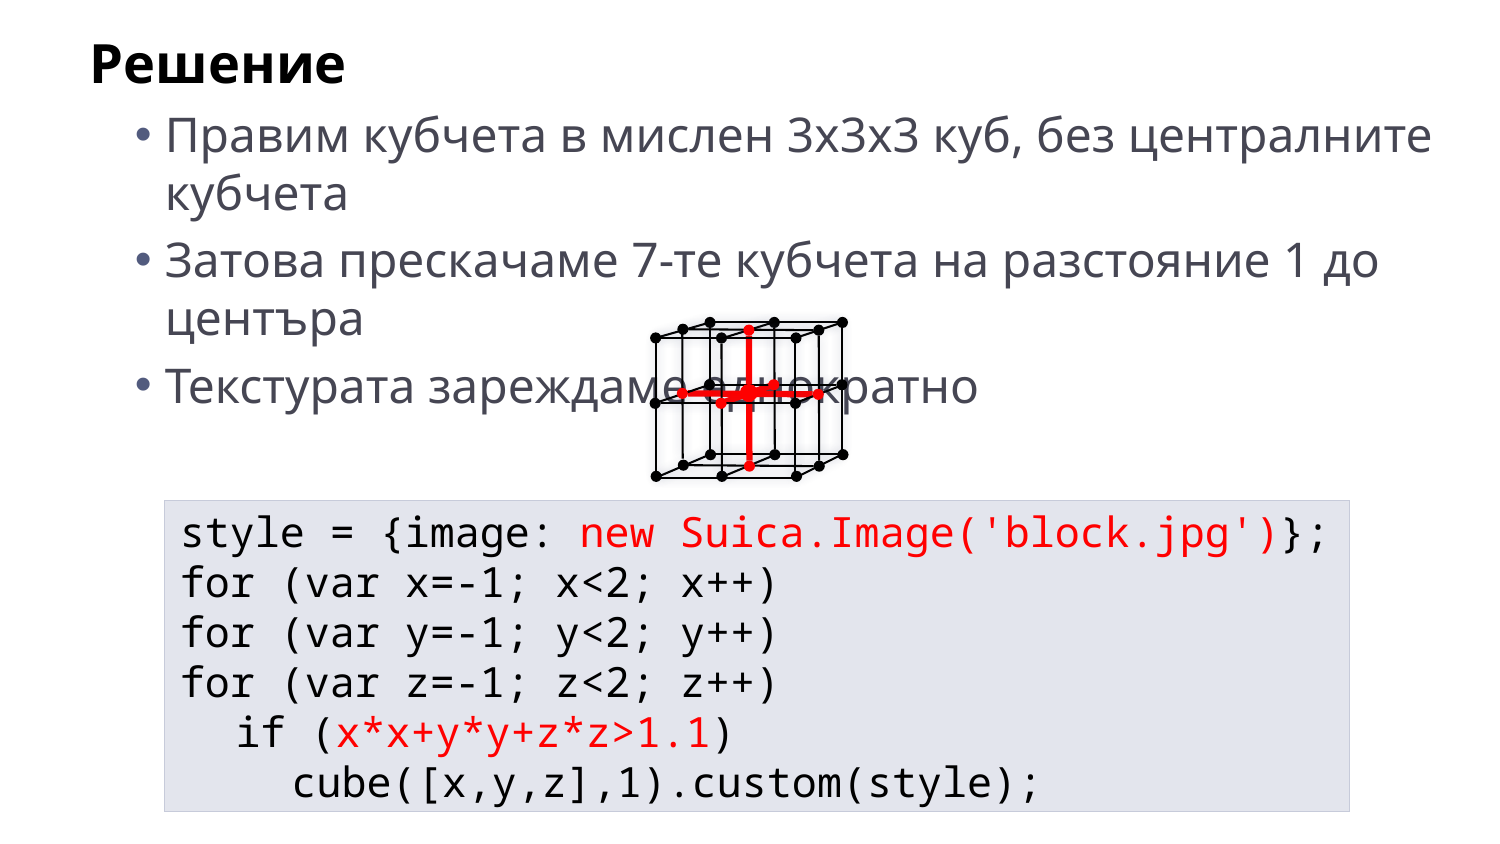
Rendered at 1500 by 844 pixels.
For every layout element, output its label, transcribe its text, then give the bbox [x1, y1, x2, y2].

text_box style = {image: new Suica.Image('block.jpg')}; for (var x=-1; x<2; x++) for (var y=-1; y<2; y++) for (var z=-1; z<2; z++) if (x*x+y*y+z*z>1.1) cube([x,y,z],1).custom(style); [164, 500, 1350, 812]
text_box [649, 316, 849, 483]
list Решение Правим кубчета в мислен 3х3х3 куб, без централните кубчета Затова прескачаме 7-те кубчета на разстояние 1 до центъра Текстурата зареждаме еднократно [75, 21, 1475, 835]
